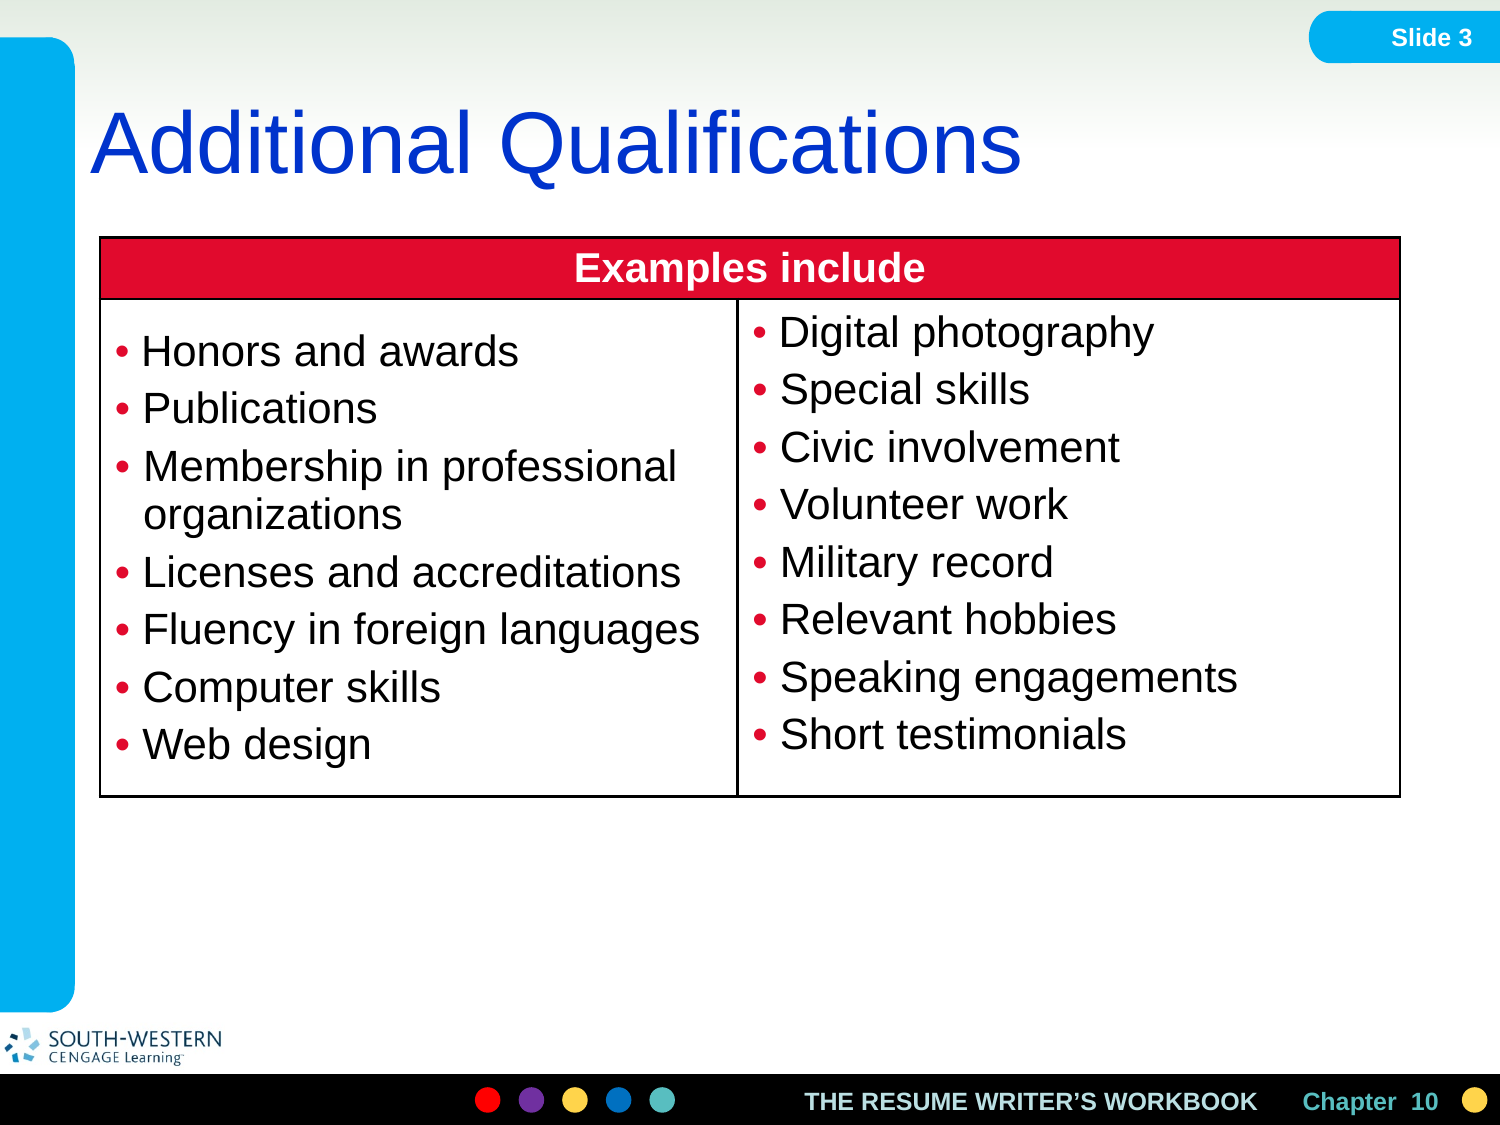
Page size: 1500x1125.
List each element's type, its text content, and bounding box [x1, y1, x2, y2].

table_header Digital photography Special skills Civic involvement Volunteer work Military record Relevant hobbies Speaking engagements Short testimonials [737, 300, 1400, 800]
table_header Examples include [101, 239, 1399, 298]
title Additional Qualifications [74, 44, 1426, 233]
footer Chapter 10 [1287, 1075, 1488, 1125]
picture [0, 1022, 225, 1073]
table_cell Honors and awards Publications Membership in professional organizations Licenses and accreditations Fluency in foreign languages Computer skills Web design [101, 300, 736, 795]
slide_number Slide 3 [1312, 13, 1488, 93]
